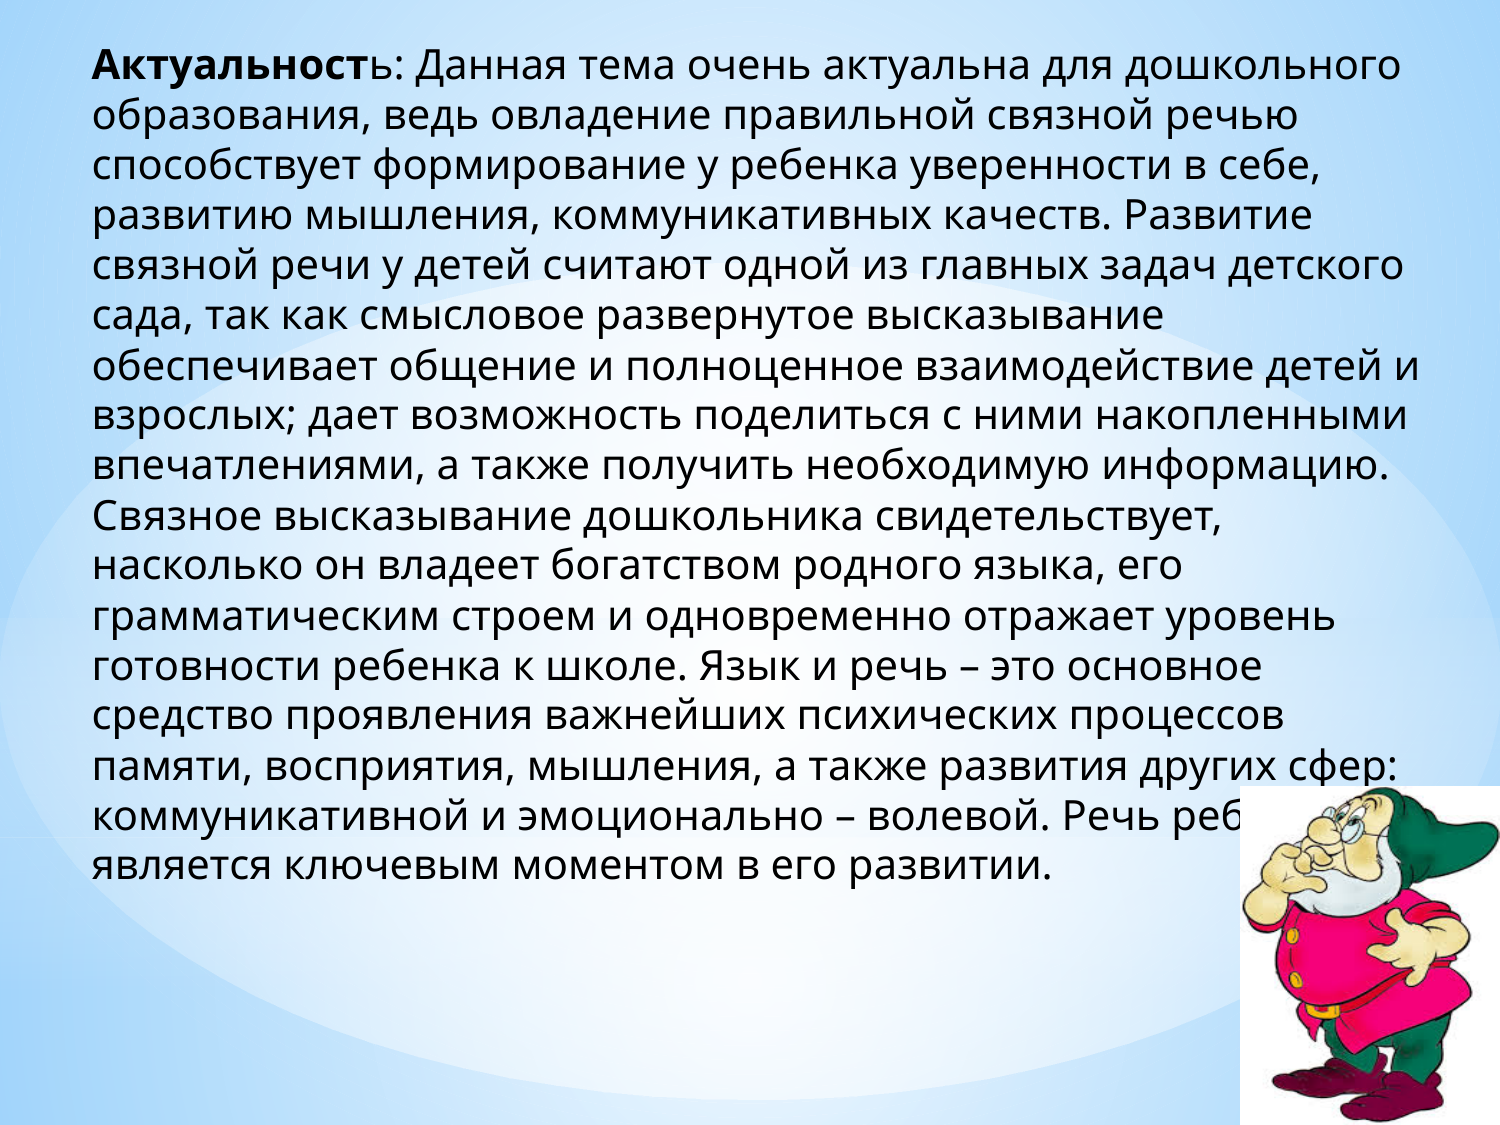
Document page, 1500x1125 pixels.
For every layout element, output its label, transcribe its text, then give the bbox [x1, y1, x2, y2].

text_box Актуальность: Данная тема очень актуальна для дошкольного образования, ведь овладение правильной связной речью способствует формирование у ребенка уверенности в себе, развитию мышления, коммуникативных качеств. Развитие связной речи у детей считают одной из главных задач детского сада, так как смысловое развернутое высказывание обеспечивает общение и полноценное взаимодействие детей и взрослых; дает возможность поделиться с ними накопленными впечатлениями, а также получить необходимую информацию. Связное высказывание дошкольника свидетельствует, насколько он владеет богатством родного языка, его грамматическим строем и одновременно отражает уровень готовности ребенка к школе. Язык и речь – это основное средство проявления важнейших психических процессов памяти, восприятия, мышления, а также развития других сфер: коммуникативной и эмоционально – волевой. Речь ребенка является ключевым моментом в его развитии. [76, 30, 1440, 896]
picture [1240, 786, 1500, 1125]
